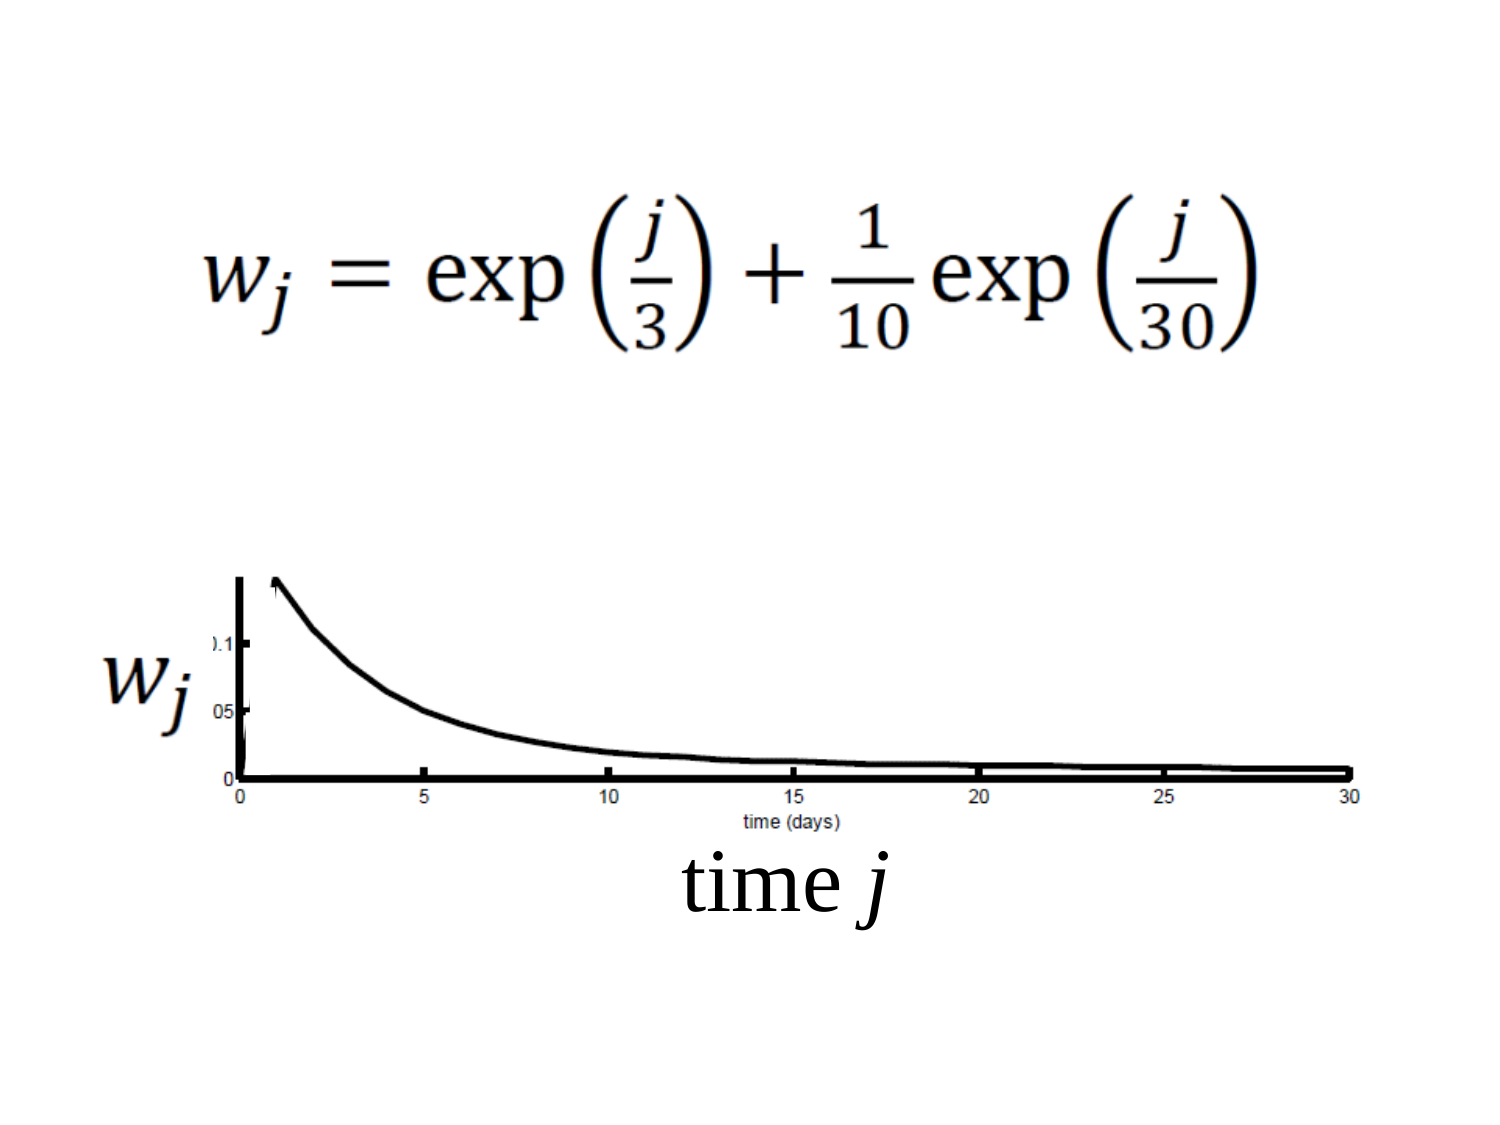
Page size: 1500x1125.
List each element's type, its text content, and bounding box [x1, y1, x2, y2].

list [149, 137, 1320, 426]
picture [49, 538, 1380, 846]
title time j [229, 854, 1343, 938]
